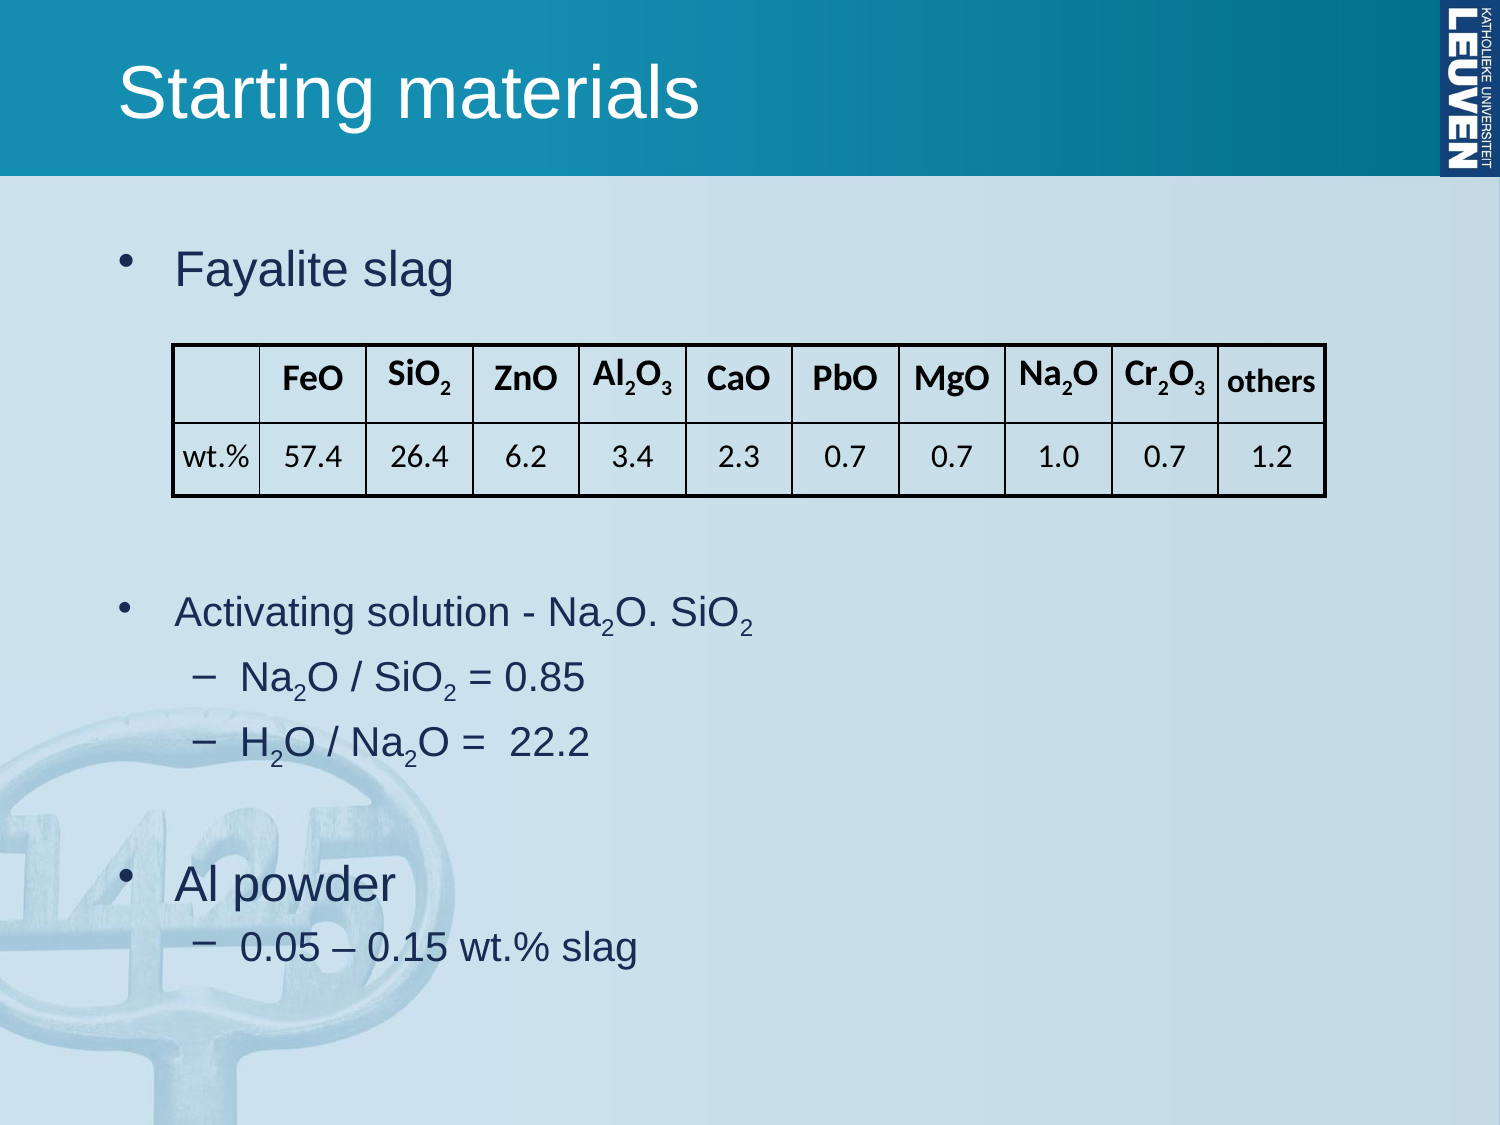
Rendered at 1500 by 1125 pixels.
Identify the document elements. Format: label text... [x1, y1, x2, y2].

table_header MgO [900, 347, 1004, 422]
table_header CaO [687, 347, 791, 422]
table_header PbO [793, 347, 898, 422]
table_header FeO [260, 347, 365, 422]
table_cell 0.7 [900, 424, 1004, 494]
table_header ZnO [474, 347, 578, 422]
table_header Na2O [1006, 347, 1111, 422]
table_cell 1.0 [1006, 424, 1111, 494]
title Starting materials [117, 0, 1418, 178]
list Fayalite slag Activating solution - Na2O. SiO2 Na2O / SiO2 = 0.85 H2O / Na2O = 22.2 Al powder 0.05 – 0.15 wt.% slag [117, 235, 1418, 1004]
table_cell 26.4 [367, 424, 472, 494]
table_cell 0.7 [793, 424, 898, 494]
table_cell 57.4 [260, 424, 365, 494]
picture [0, 0, 1500, 1125]
table_header [175, 347, 259, 422]
table_cell 0.7 [1113, 424, 1217, 494]
table_header Cr2O3 [1113, 347, 1217, 422]
table_header others [1219, 347, 1323, 422]
table_header Al2O3 [580, 347, 685, 422]
table_cell 6.2 [474, 424, 578, 494]
table_header SiO2 [367, 347, 472, 422]
table_cell 1.2 [1219, 424, 1323, 494]
table_cell wt.% [175, 424, 259, 494]
table_cell 3.4 [580, 424, 685, 494]
table_cell 2.3 [687, 424, 791, 494]
